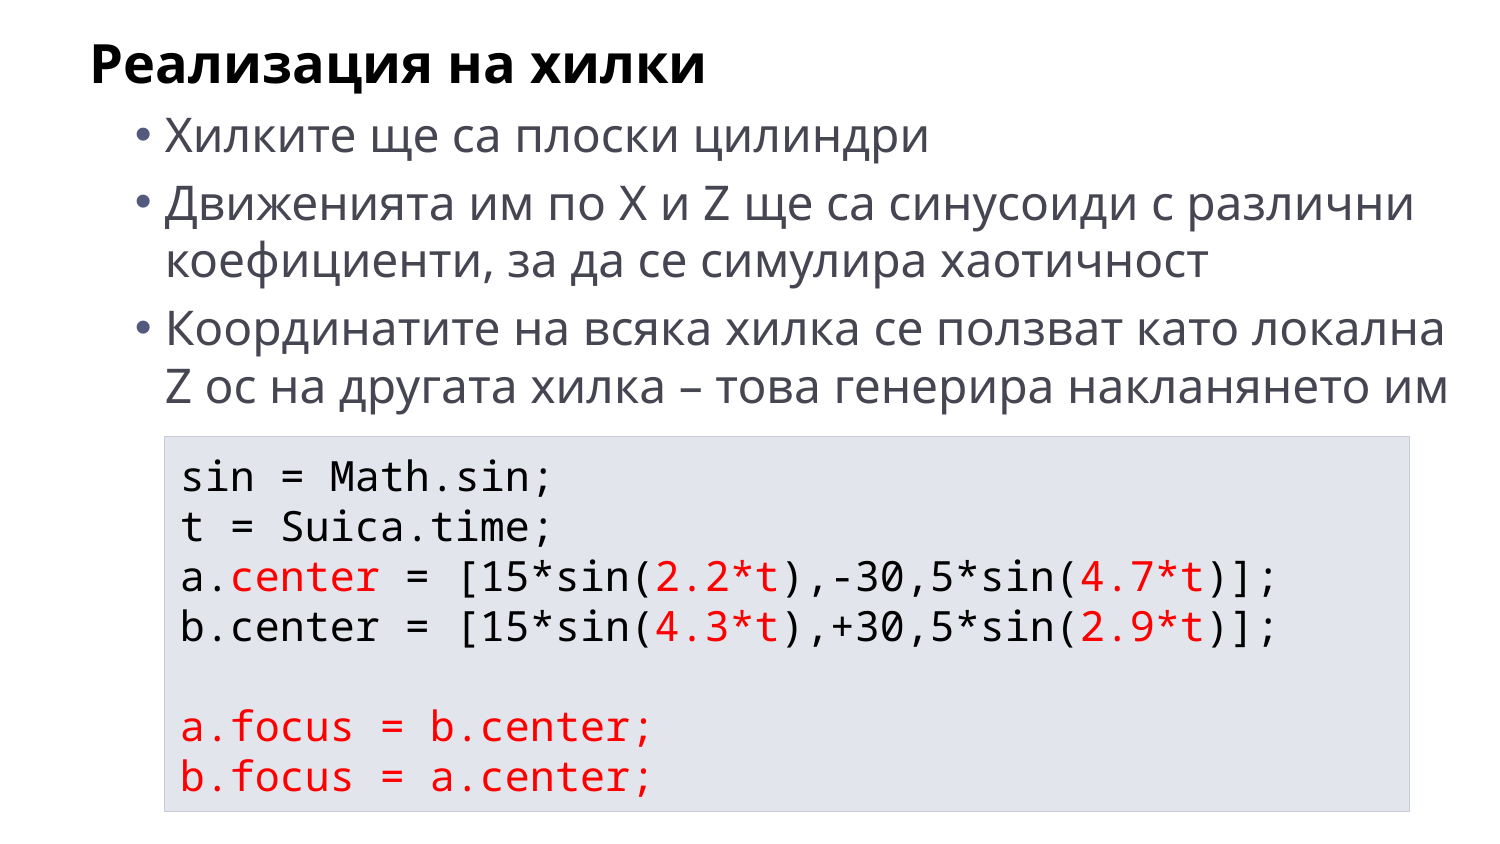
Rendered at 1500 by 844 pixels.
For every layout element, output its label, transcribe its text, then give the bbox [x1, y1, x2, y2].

list Реализация на хилки Хилките ще са плоски цилиндри Движенията им по X и Z ще са синусоиди с различни коефициенти, за да се симулира хаотичност Координатите на всяка хилка се ползват като локална Z ос на другата хилка – това генерира накланянето им [75, 21, 1475, 835]
text_box sin = Math.sin; t = Suica.time; a.center = [15*sin(2.2*t),-30,5*sin(4.7*t)]; b.center = [15*sin(4.3*t),+30,5*sin(2.9*t)]; a.focus = b.center; b.focus = a.center; [164, 436, 1410, 812]
